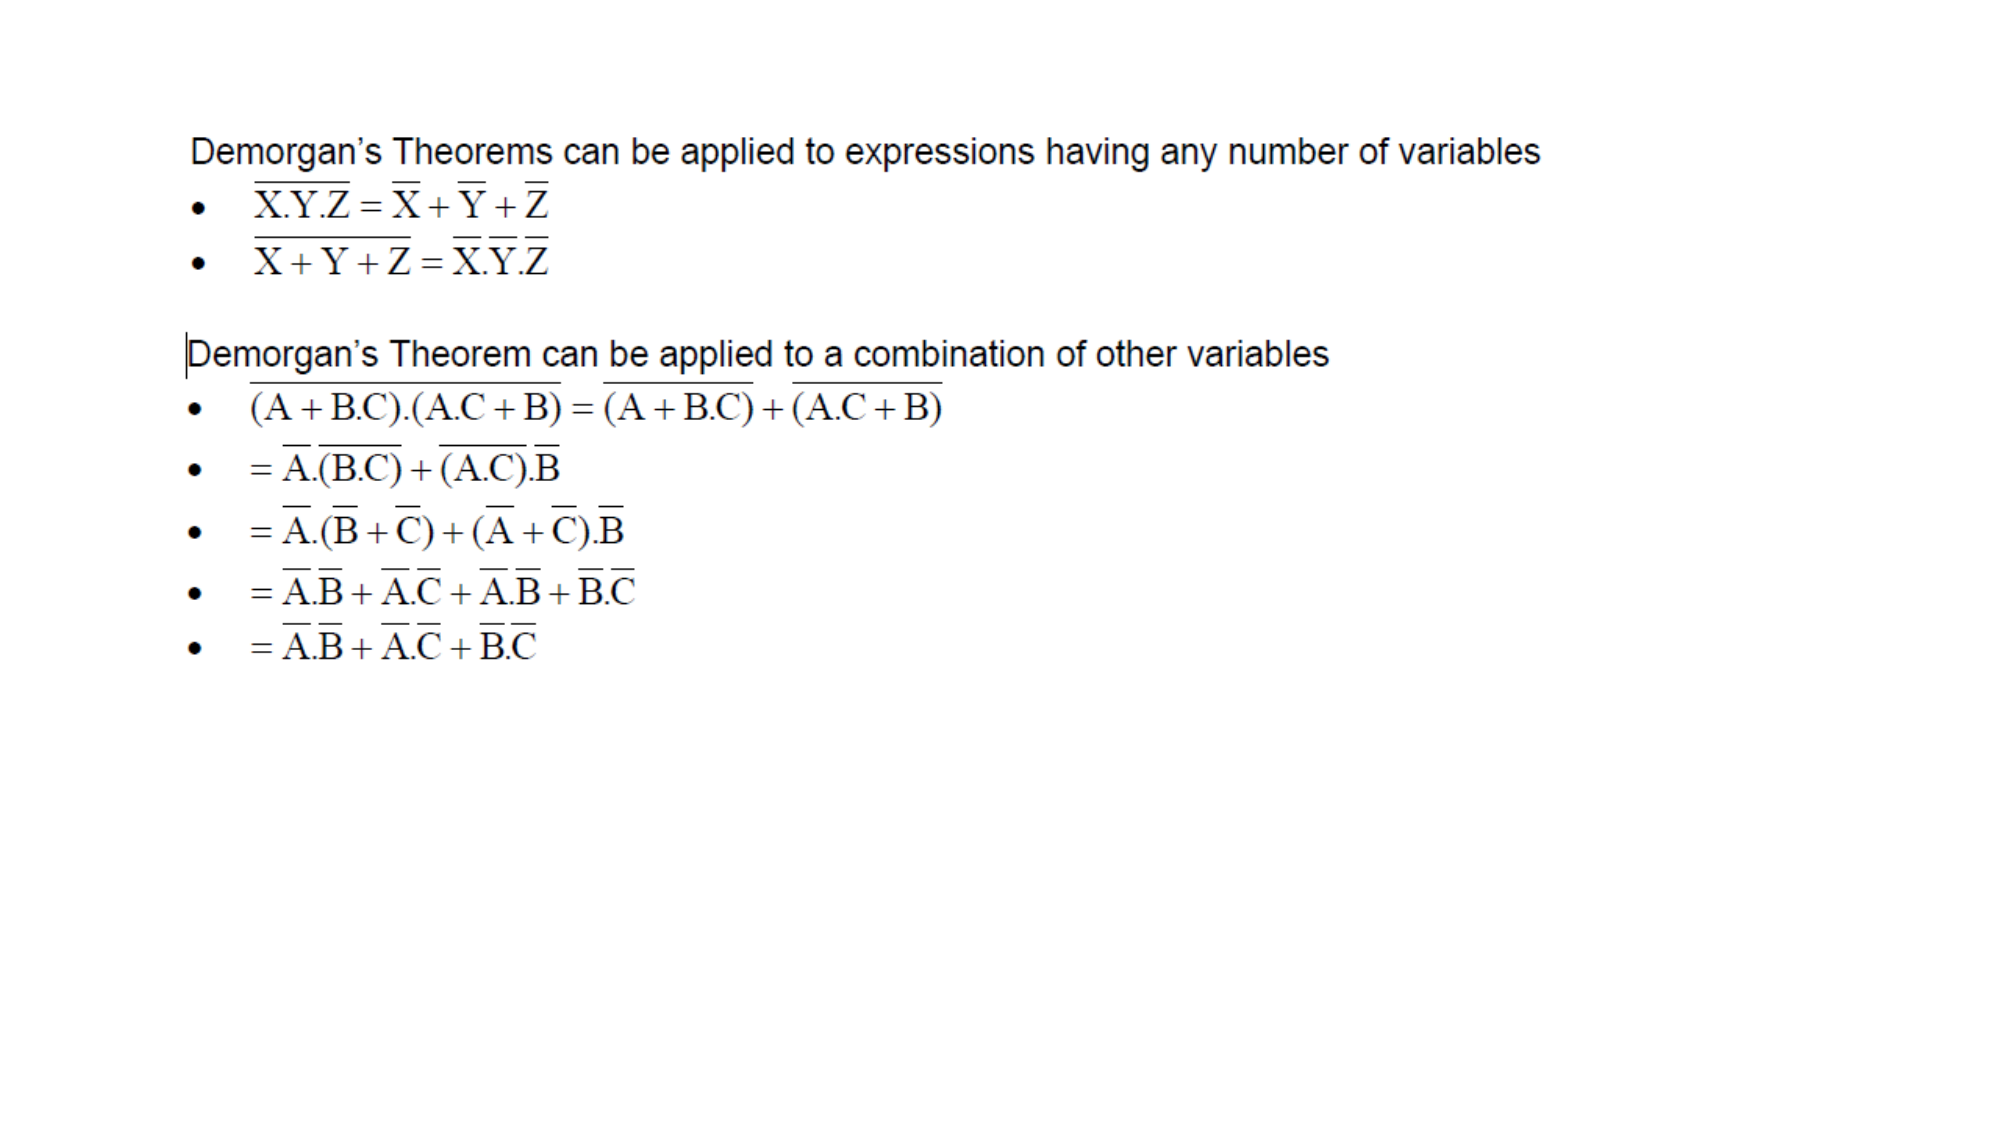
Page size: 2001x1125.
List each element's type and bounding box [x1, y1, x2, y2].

picture [172, 312, 1357, 686]
list [172, 114, 1560, 284]
